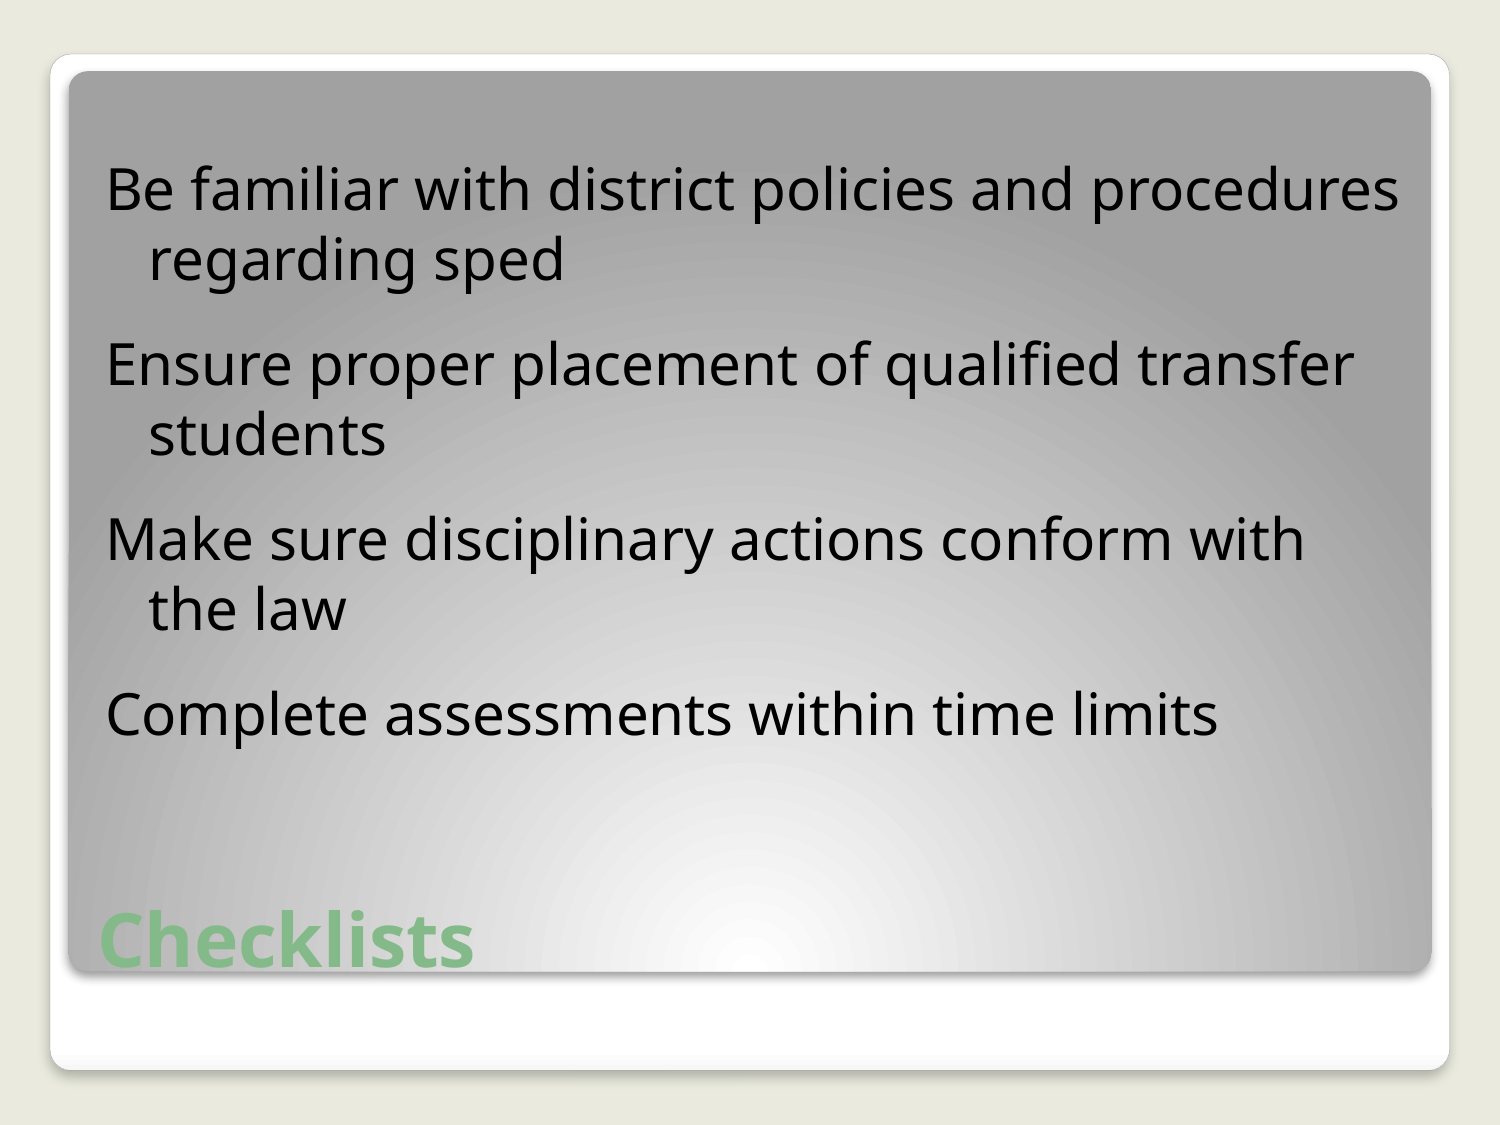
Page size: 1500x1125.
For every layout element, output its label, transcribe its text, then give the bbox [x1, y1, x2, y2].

list Be familiar with district policies and procedures regarding sped Ensure proper placement of qualified transfer students Make sure disciplinary actions conform with the law Complete assessments within time limits [75, 137, 1418, 875]
title Checklists [82, 817, 1425, 990]
